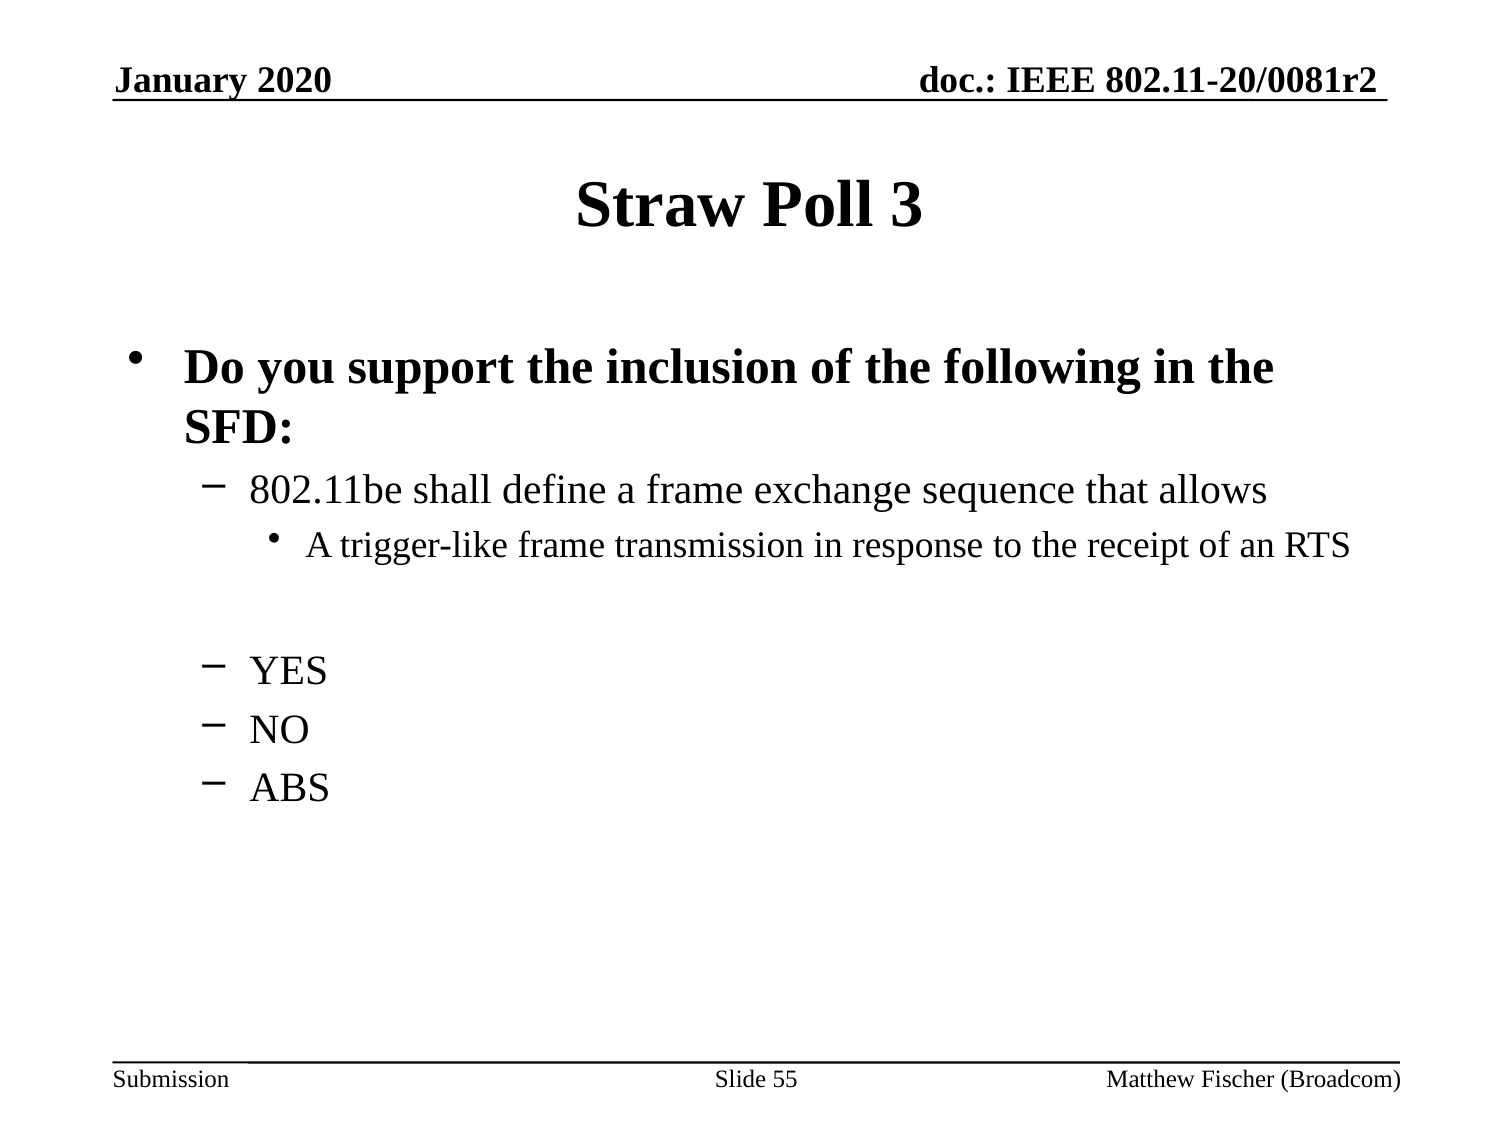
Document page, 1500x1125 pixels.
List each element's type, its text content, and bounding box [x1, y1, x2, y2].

slide_number Slide 55 [712, 1061, 800, 1093]
footer Matthew Fischer (Broadcom) [1102, 1061, 1402, 1093]
list Do you support the inclusion of the following in the SFD: 802.11be shall define a frame exchange sequence that allows A trigger-like frame transmission in response to the receipt of an RTS YES NO ABS [112, 326, 1388, 1002]
title Straw Poll 3 [112, 112, 1388, 288]
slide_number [114, 54, 335, 101]
